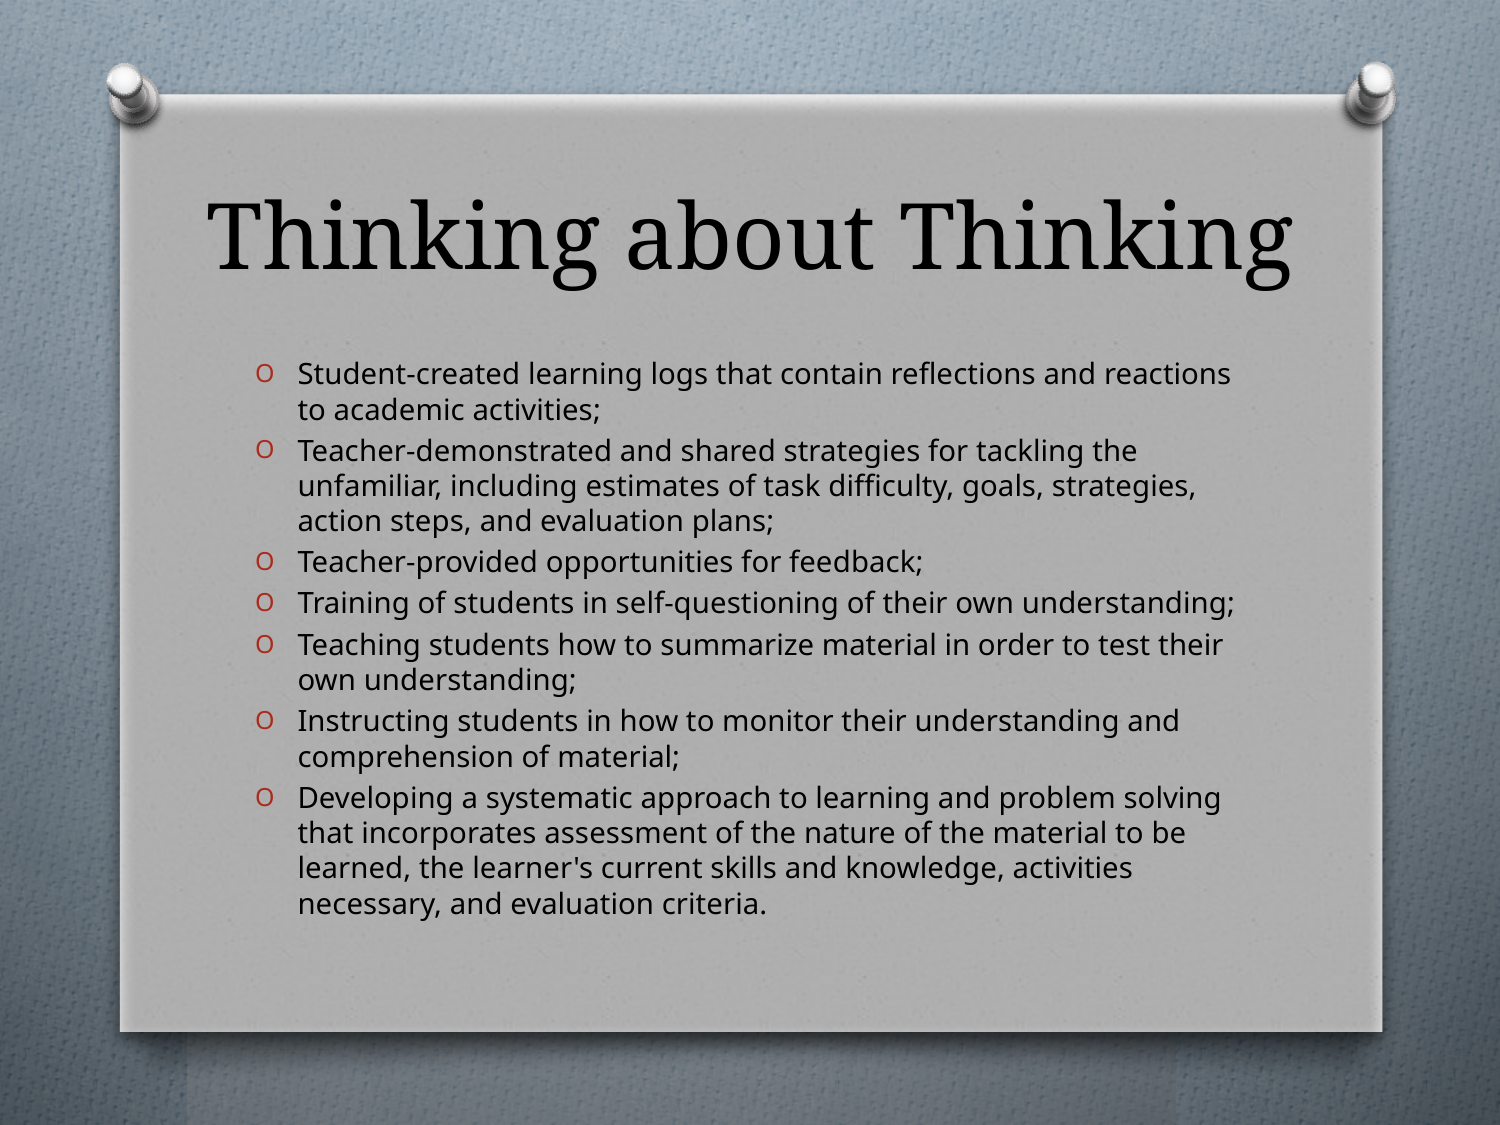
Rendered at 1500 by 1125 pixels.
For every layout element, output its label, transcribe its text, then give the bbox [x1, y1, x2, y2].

picture [75, 29, 198, 153]
picture [1317, 35, 1439, 156]
title Thinking about Thinking [179, 134, 1323, 332]
list Student-created learning logs that contain reflections and reactions to academic activities; Teacher-demonstrated and shared strategies for tackling the unfamiliar, including estimates of task difficulty, goals, strategies, action steps, and evaluation plans; Teacher-provided opportunities for feedback; Training of students in self-questioning of their own understanding; Teaching students how to summarize material in order to test their own understanding; Instructing students in how to monitor their understanding and comprehension of material; Developing a systematic approach to learning and problem solving that incorporates assessment of the nature of the material to be learned, the learner's current skills and knowledge, activities necessary, and evaluation criteria. [240, 347, 1257, 939]
